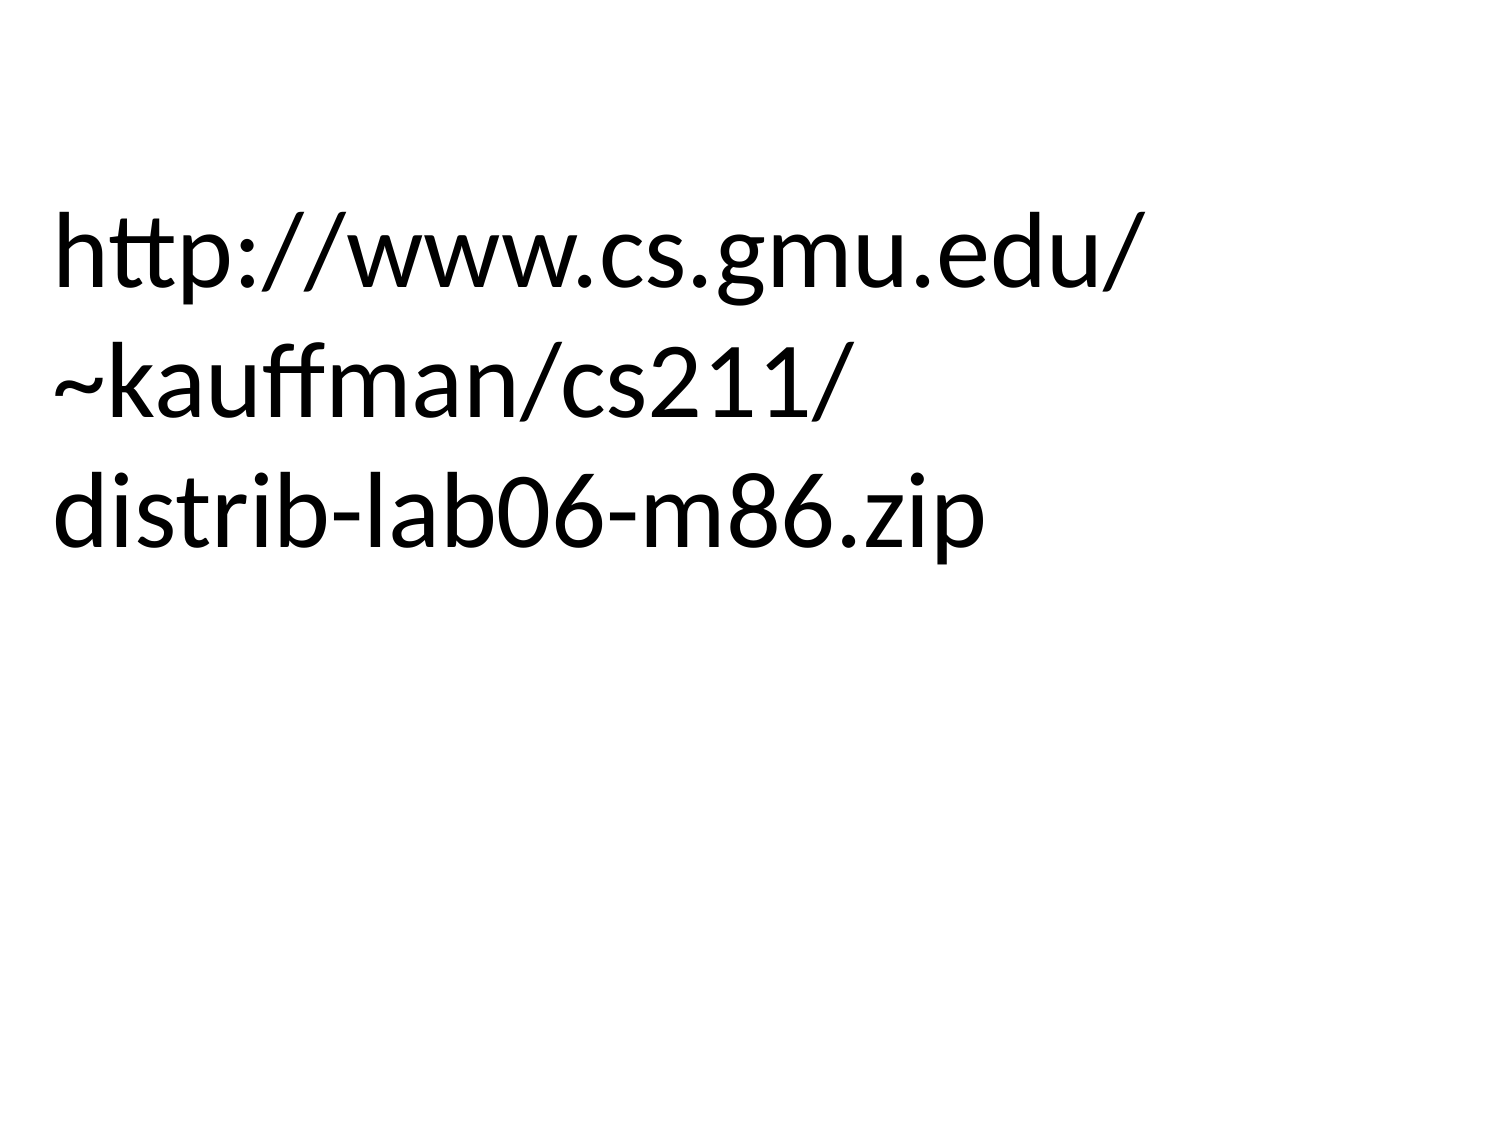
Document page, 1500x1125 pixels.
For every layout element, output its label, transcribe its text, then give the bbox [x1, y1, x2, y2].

text_box http://www.cs.gmu.edu/ ~kauffman/cs211/ distrib-lab06-m86.zip [37, 171, 1392, 577]
